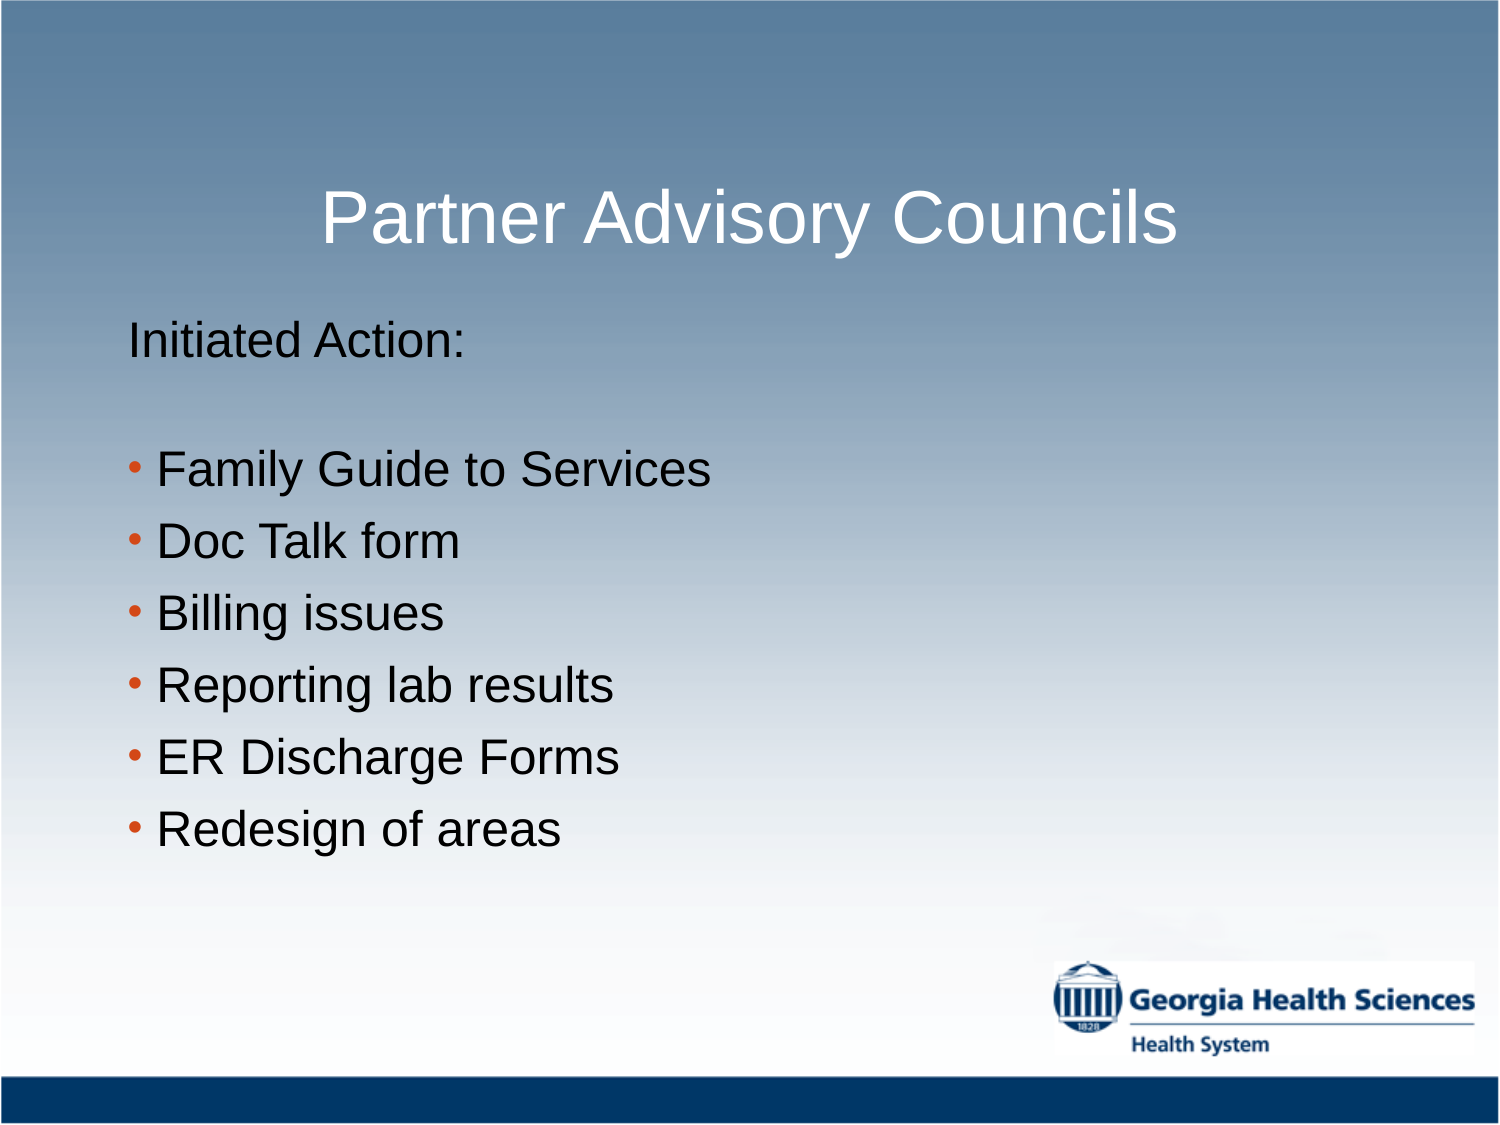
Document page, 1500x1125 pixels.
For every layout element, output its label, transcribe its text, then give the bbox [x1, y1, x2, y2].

picture [0, 0, 1500, 1125]
list Initiated Action: Family Guide to Services Doc Talk form Billing issues Reporting lab results ER Discharge Forms Redesign of areas [112, 299, 1388, 951]
title Partner Advisory Councils [112, 49, 1388, 274]
